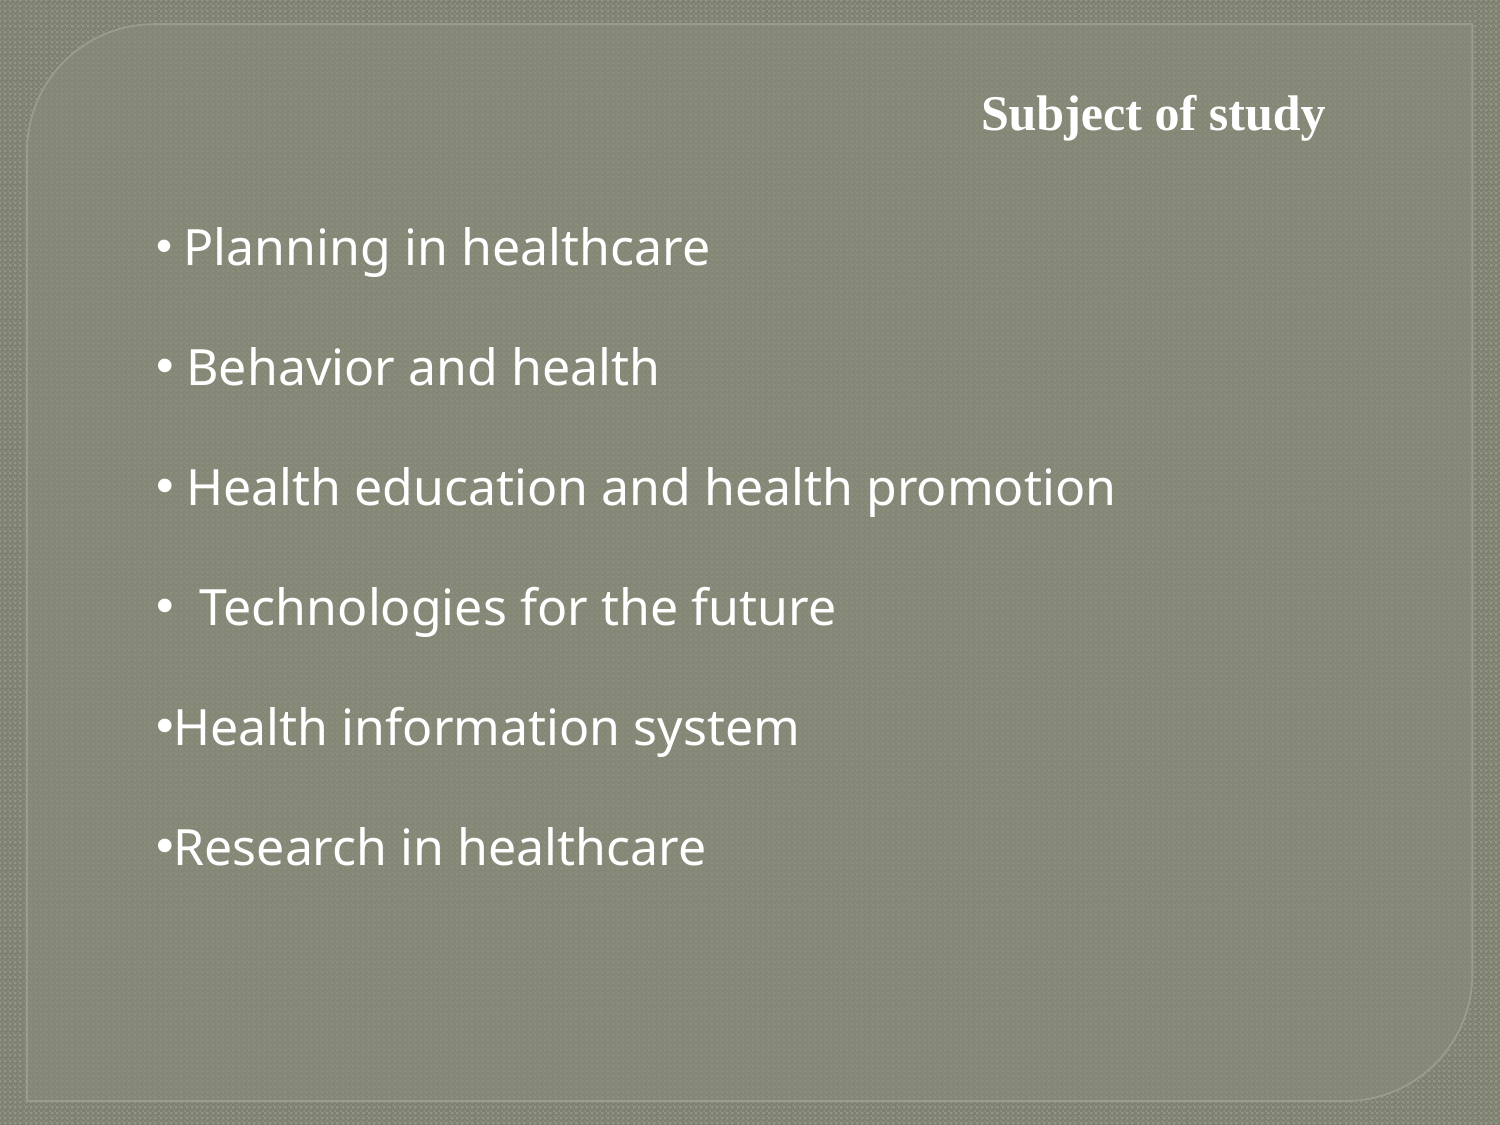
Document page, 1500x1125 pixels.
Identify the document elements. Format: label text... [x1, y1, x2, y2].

text_box Planning in healthcare Behavior and health Health education and health promotion Technologies for the future Health information system Research in healthcare [141, 208, 1282, 988]
text_box Subject of study [181, 73, 1341, 148]
